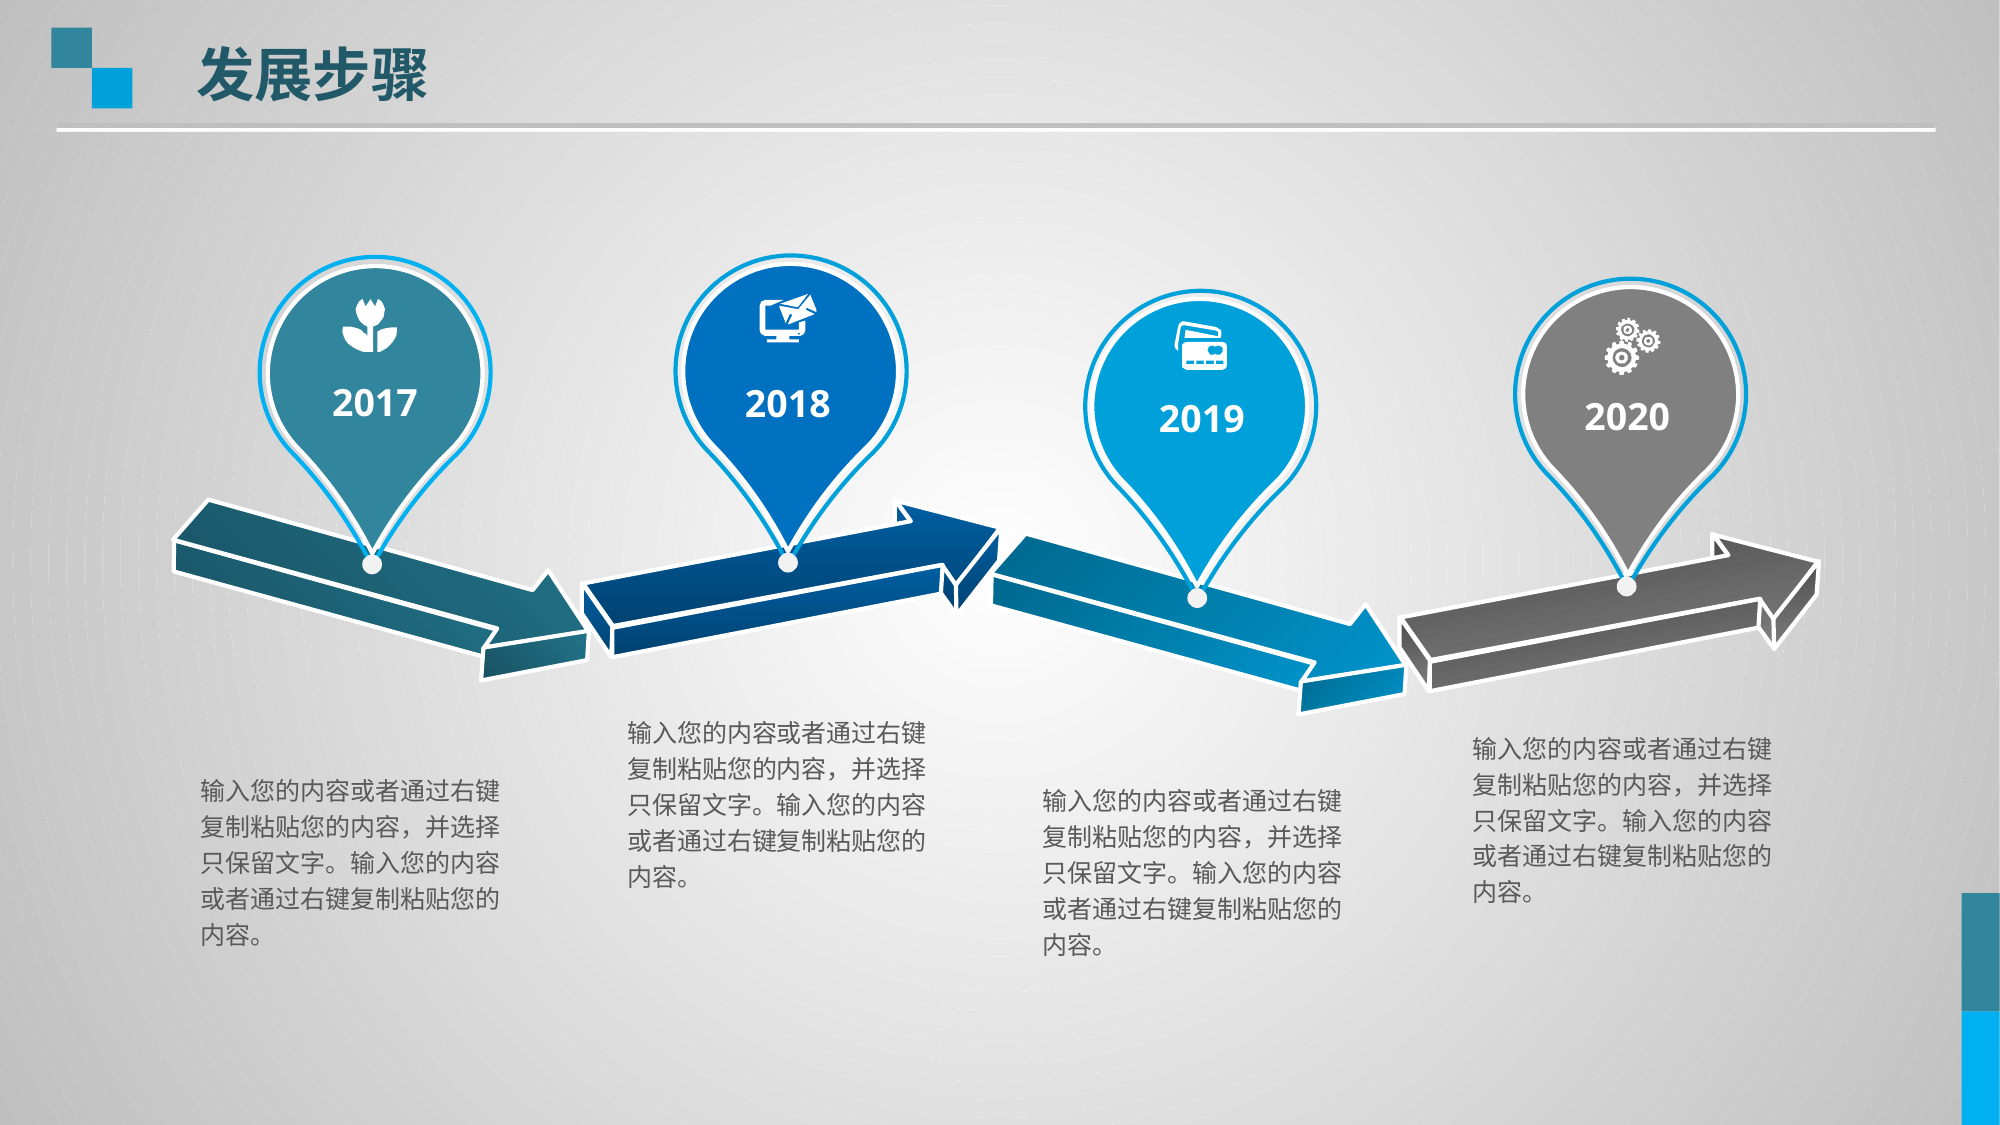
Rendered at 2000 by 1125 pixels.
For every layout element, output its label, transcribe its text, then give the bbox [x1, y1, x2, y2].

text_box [172, 499, 590, 681]
text_box 输入您的内容或者通过右键复制粘贴您的内容，并选择只保留文字。输入您的内容或者通过右键复制粘贴您的内容。 [612, 704, 963, 899]
text_box 输入您的内容或者通过右键复制粘贴您的内容，并选择只保留文字。输入您的内容或者通过右键复制粘贴您的内容。 [185, 762, 536, 957]
text_box 发展步骤 [181, 30, 619, 116]
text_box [590, 499, 1002, 658]
text_box 输入您的内容或者通过右键复制粘贴您的内容，并选择只保留文字。输入您的内容或者通过右键复制粘贴您的内容。 [1458, 719, 1809, 915]
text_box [1407, 533, 1820, 692]
text_box 输入您的内容或者通过右键复制粘贴您的内容，并选择只保留文字。输入您的内容或者通过右键复制粘贴您的内容。 [1027, 772, 1378, 967]
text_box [990, 533, 1407, 715]
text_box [1082, 290, 1322, 609]
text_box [668, 255, 908, 573]
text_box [1507, 278, 1747, 597]
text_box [255, 256, 495, 575]
